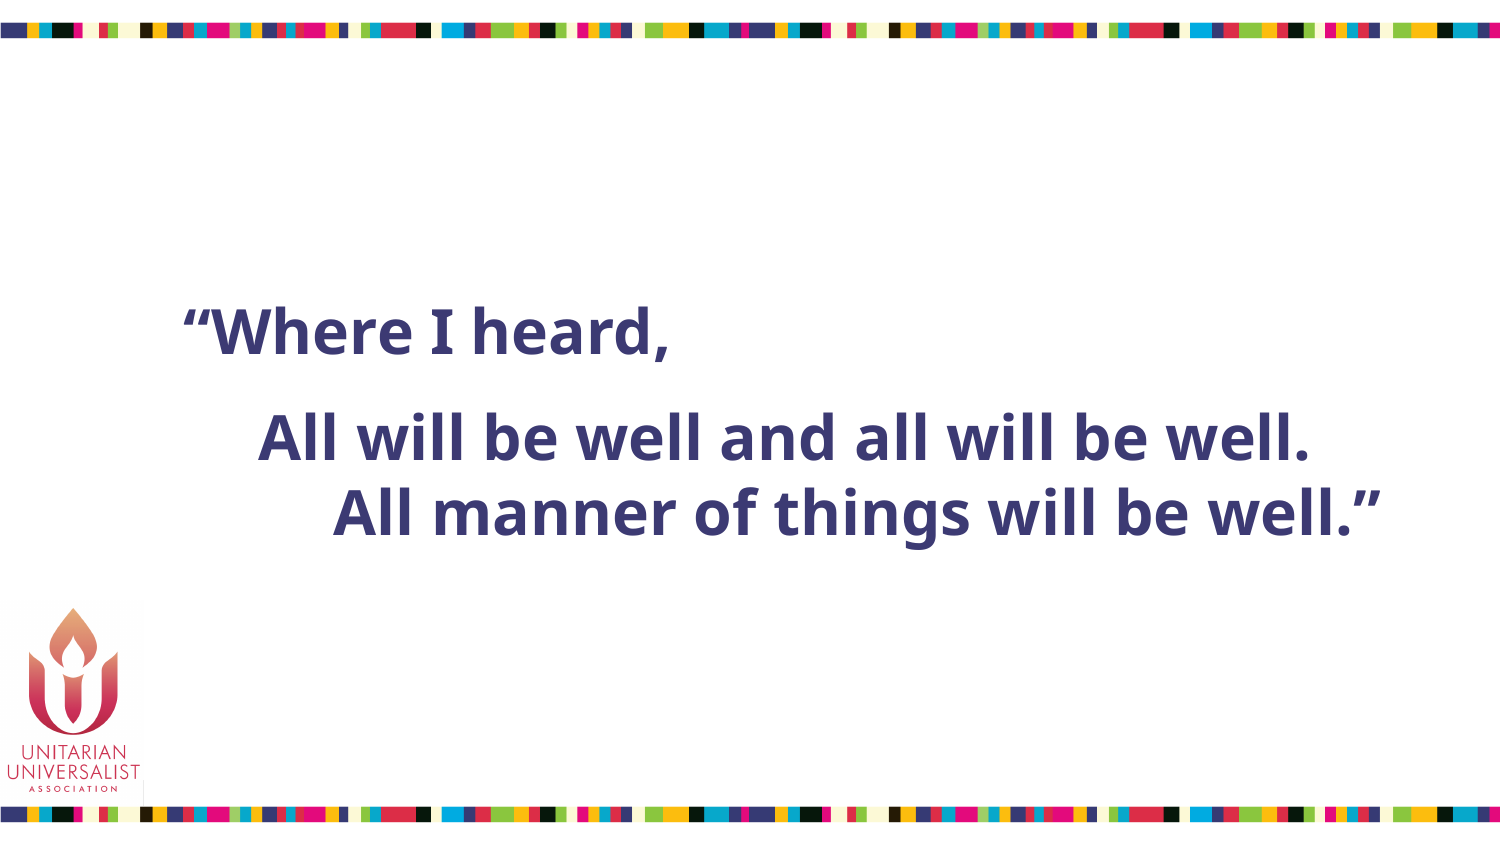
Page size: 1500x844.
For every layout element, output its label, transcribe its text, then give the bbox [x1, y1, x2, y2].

picture [0, 22, 1500, 40]
picture [0, 600, 1500, 824]
text_box “Where I heard, All will be well and all will be well. All manner of things will be well.” [168, 277, 1500, 564]
